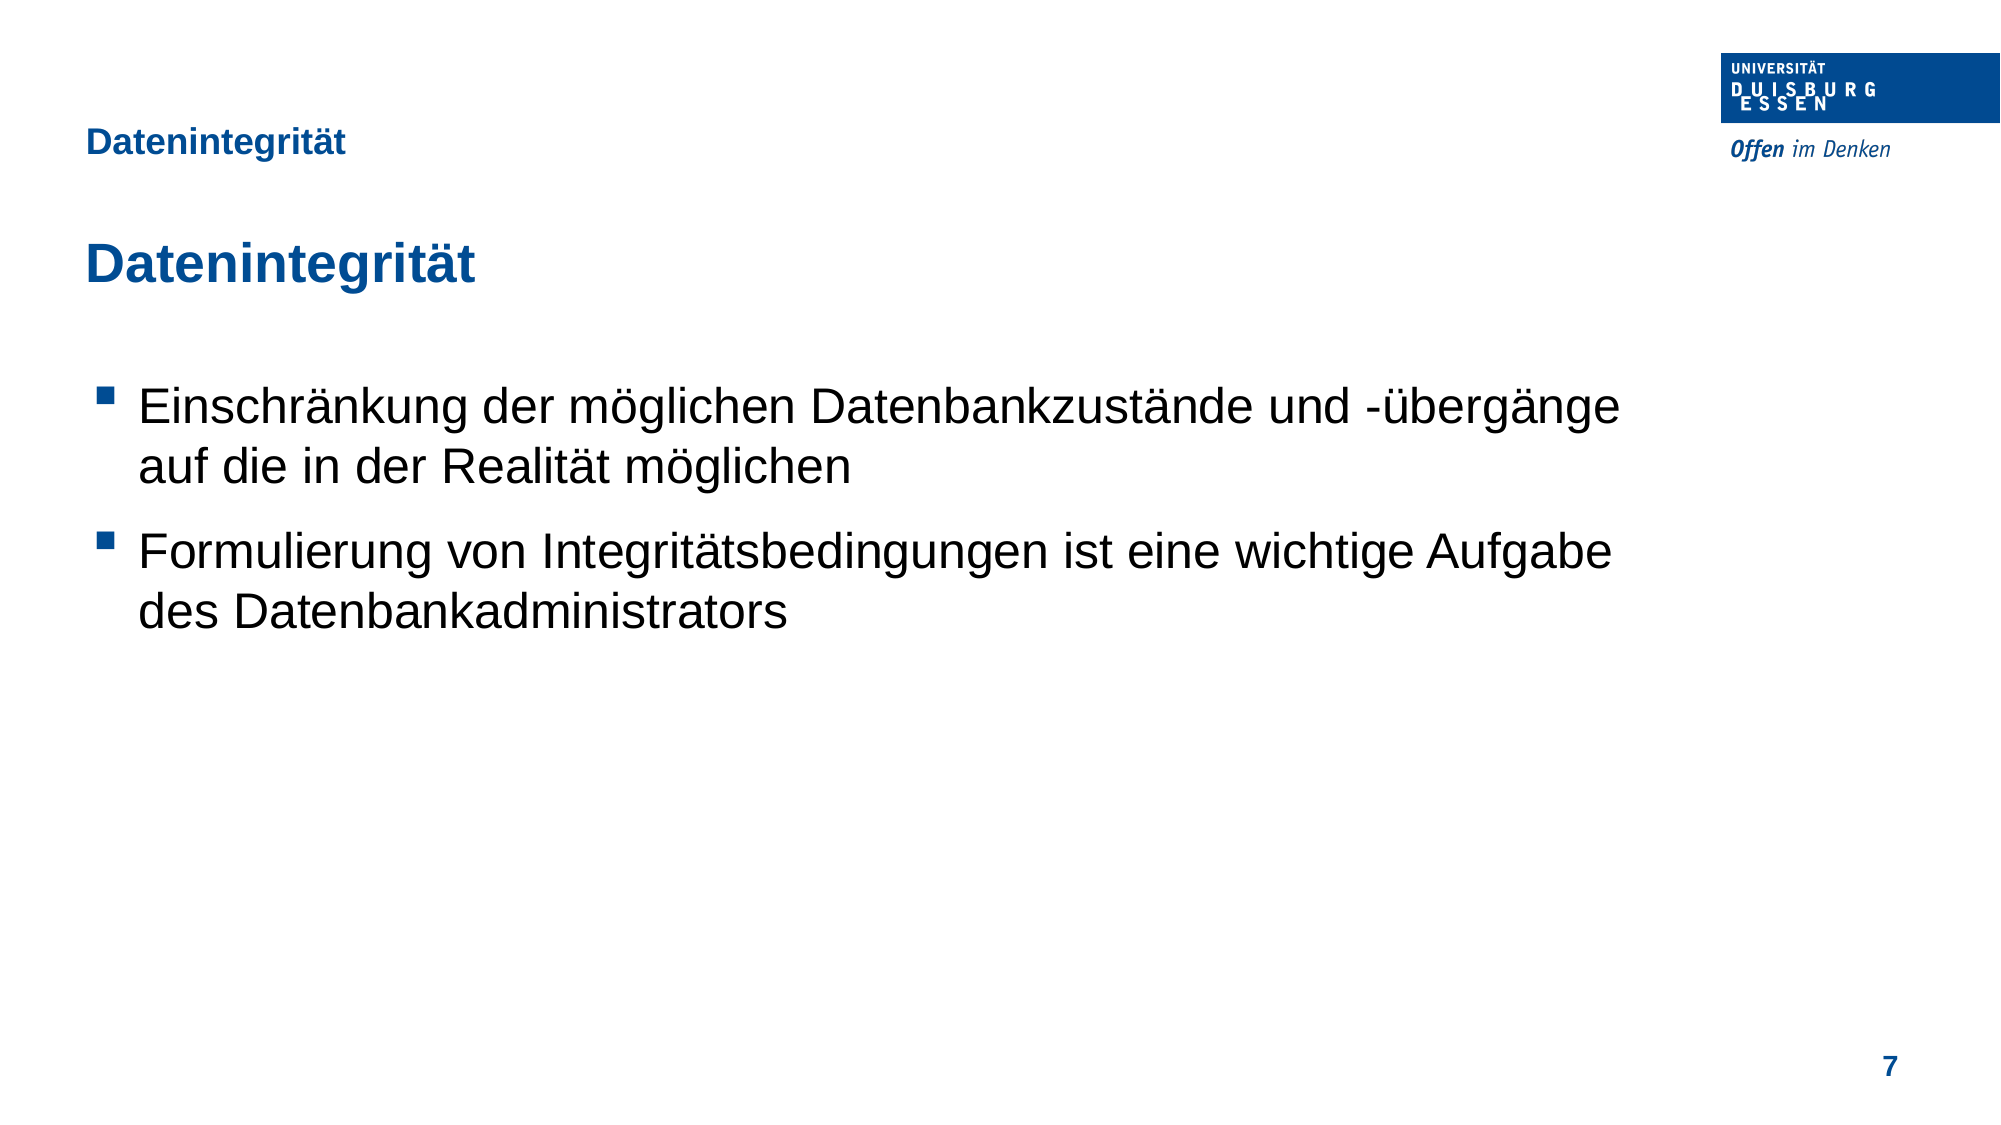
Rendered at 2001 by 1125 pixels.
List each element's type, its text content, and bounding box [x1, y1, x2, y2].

list Datenintegrität [85, 122, 1694, 163]
list Einschränkung der möglichen Datenbankzustände und -übergänge auf die in der Realität möglichen Formulierung von Integritätsbedingungen ist eine wichtige Aufgabe des Datenbankadministrators [85, 366, 1694, 987]
slide_number 7 [1677, 1039, 1914, 1081]
picture [1721, 53, 2000, 162]
list Datenintegrität [85, 227, 1694, 303]
